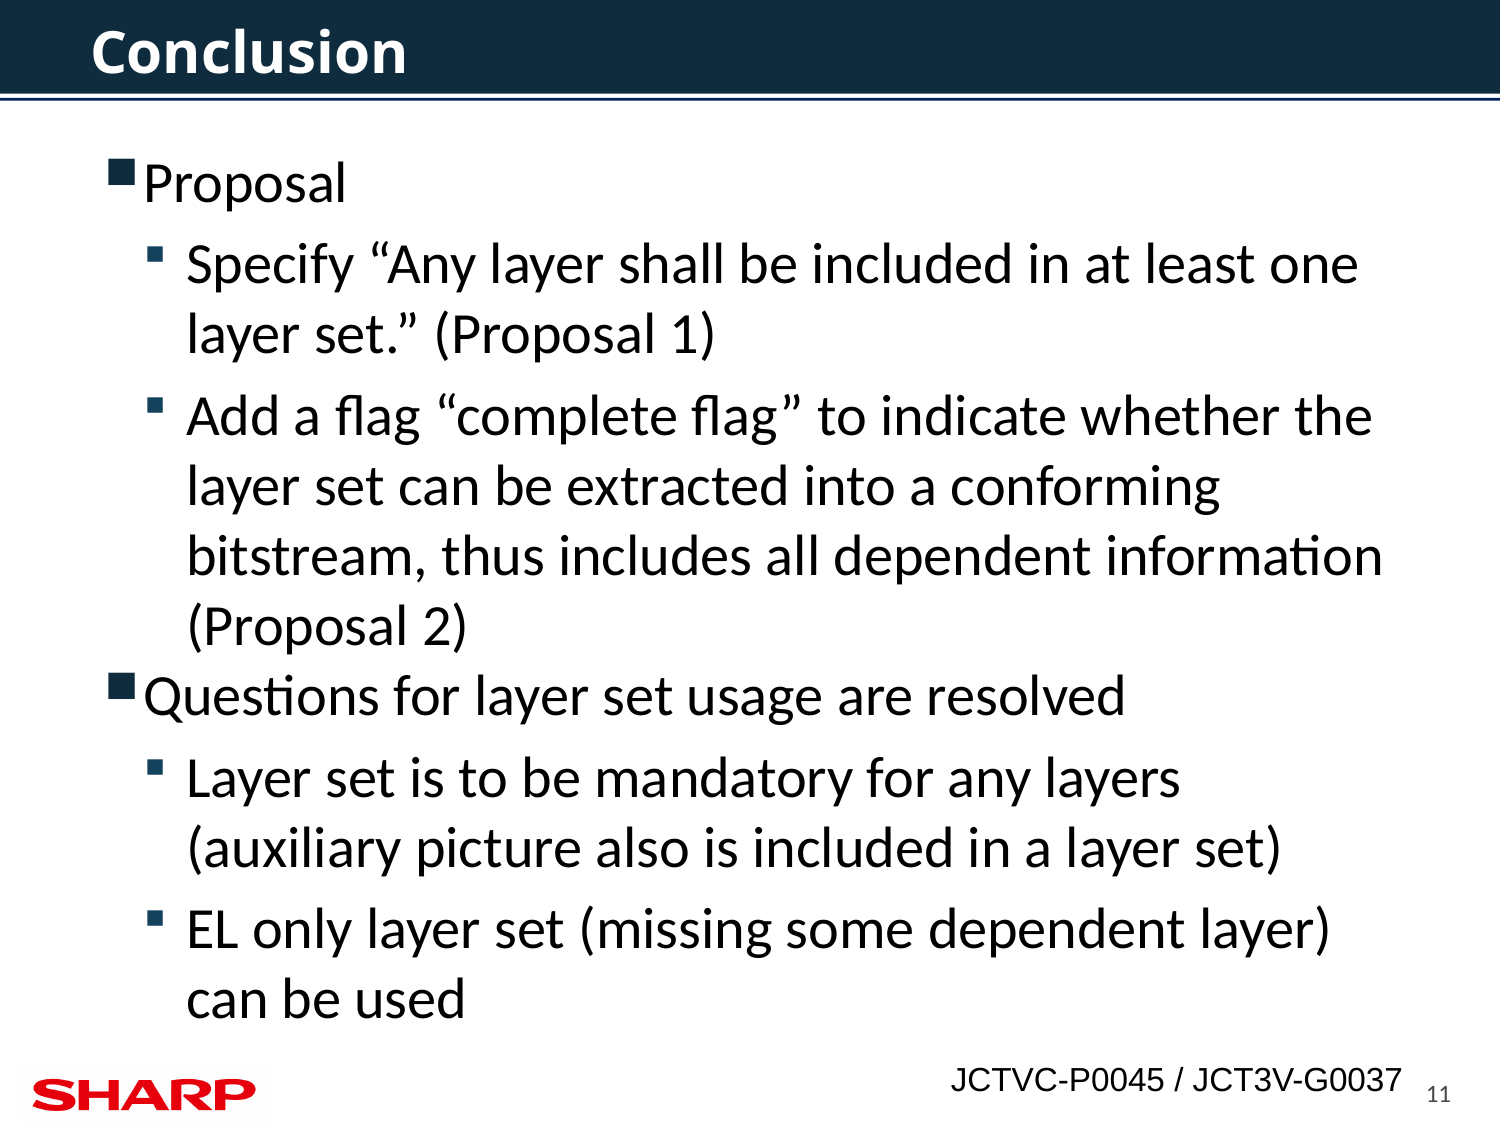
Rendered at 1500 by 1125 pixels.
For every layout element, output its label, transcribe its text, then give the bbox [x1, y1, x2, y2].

title Conclusion [74, 15, 1426, 85]
list Proposal Specify “Any layer shall be included in at least one layer set.” (Proposal 1) Add a flag “complete flag” to indicate whether the layer set can be extracted into a conforming bitstream, thus includes all dependent information (Proposal 2) Questions for layer set usage are resolved Layer set is to be mandatory for any layers (auxiliary picture also is included in a layer set) EL only layer set (missing some dependent layer) can be used [74, 128, 1426, 1051]
slide_number 11 [1345, 1062, 1467, 1108]
picture [17, 1064, 271, 1125]
